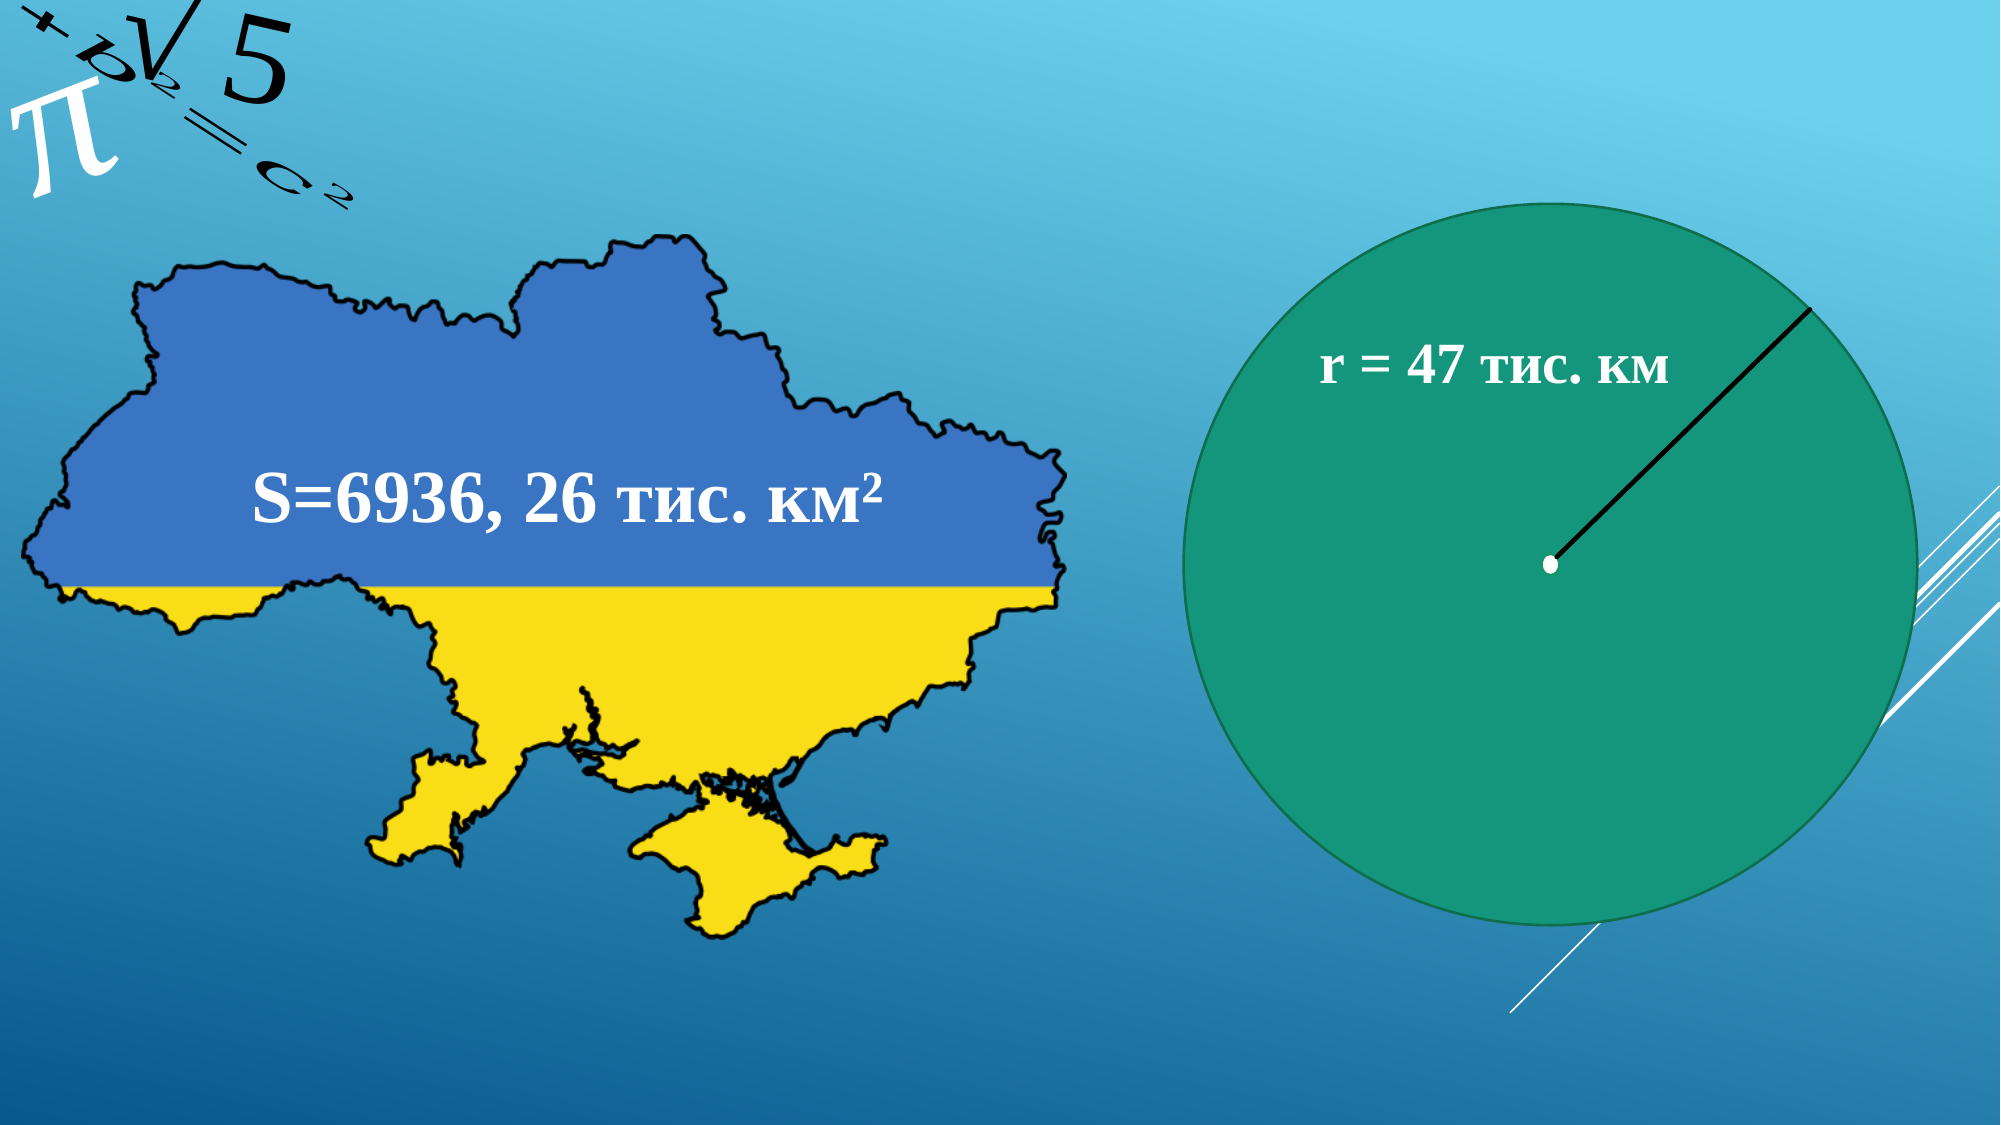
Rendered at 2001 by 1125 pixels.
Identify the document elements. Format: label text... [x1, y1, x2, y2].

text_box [1556, 309, 1811, 558]
text_box π [0, 0, 126, 234]
picture [21, 234, 1067, 940]
text_box [1540, 552, 1561, 577]
text_box r = 47 тис. км [1304, 317, 1556, 448]
text_box [1182, 202, 1919, 927]
